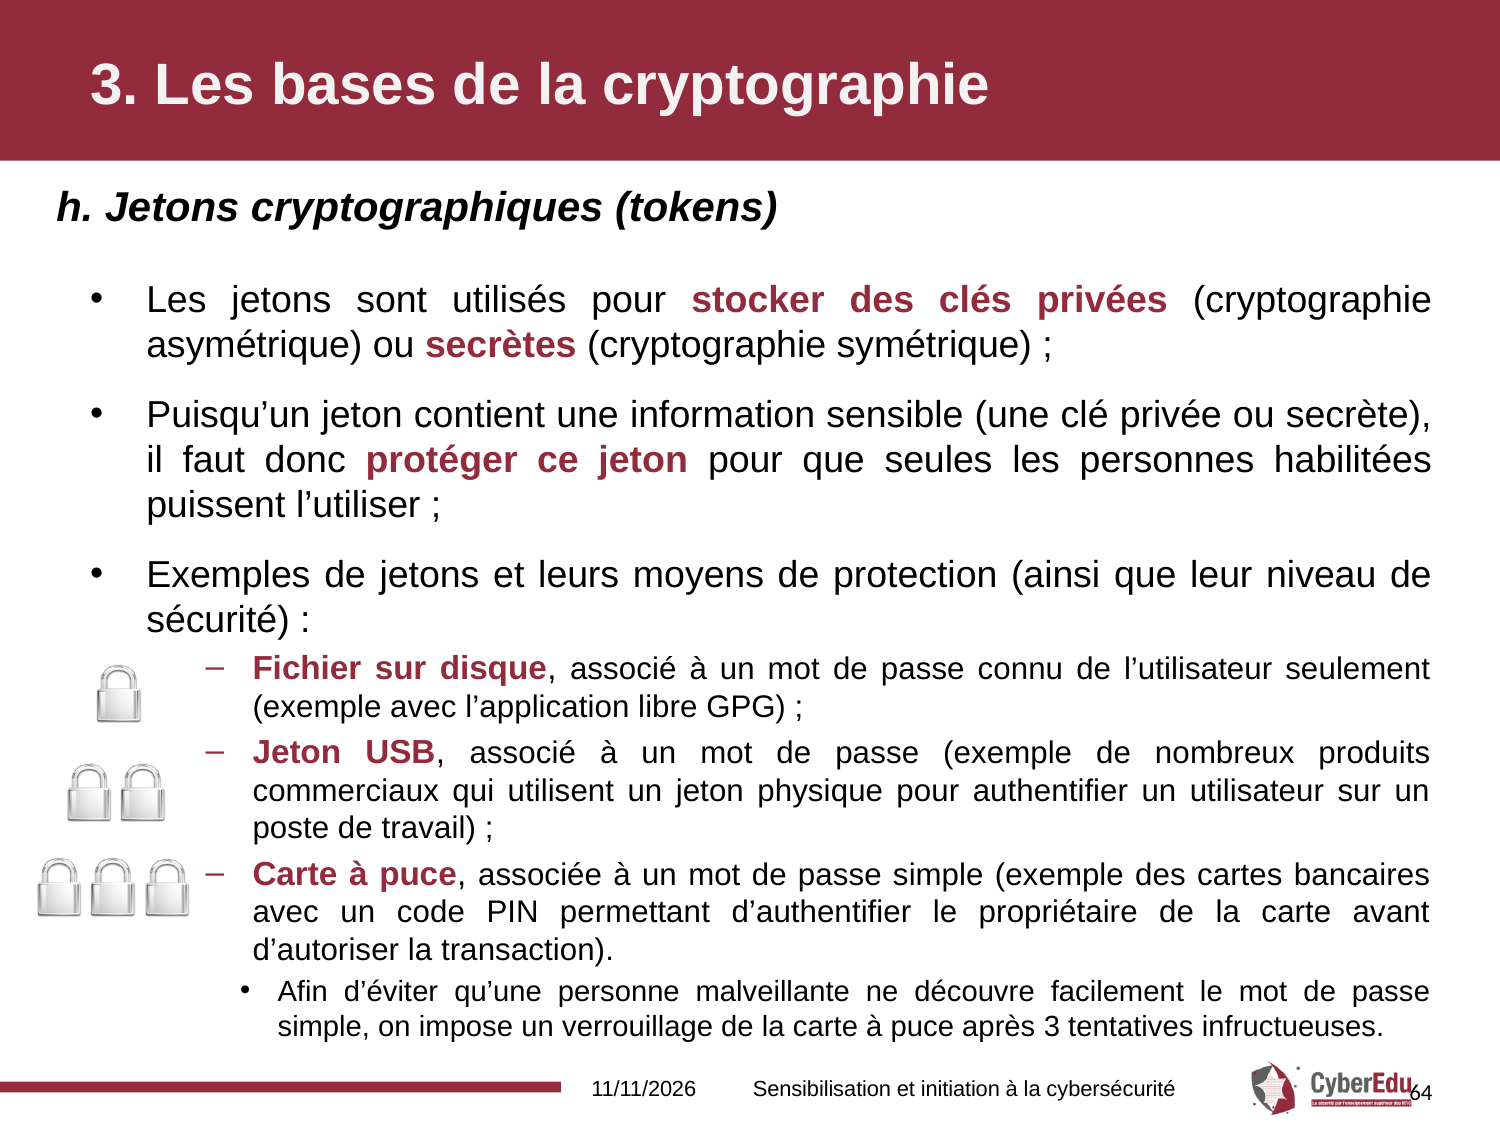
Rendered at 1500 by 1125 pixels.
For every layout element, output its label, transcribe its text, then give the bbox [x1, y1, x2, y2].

picture [1246, 1060, 1412, 1115]
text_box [29, 664, 196, 918]
footer Sensibilisation et initiation à la cybersécurité [738, 1057, 1236, 1118]
text_box h. Jetons cryptographiques (tokens) [41, 172, 1471, 268]
list Les jetons sont utilisés pour stocker des clés privées (cryptographie asymétrique) ou secrètes (cryptographie symétrique) ; Puisqu’un jeton contient une information sensible (une clé privée ou secrète), il faut donc protéger ce jeton pour que seules les personnes habilitées puissent l’utiliser ; Exemples de jetons et leurs moyens de protection (ainsi que leur niveau de sécurité) : Fichier sur disque, associé à un mot de passe connu de l’utilisateur seulement (exemple avec l’application libre GPG) ; Jeton USB, associé à un mot de passe (exemple de nombreux produits commerciaux qui utilisent un jeton physique pour authentifier un utilisateur sur un poste de travail) ; Carte à puce, associée à un mot de passe simple (exemple des cartes bancaires avec un code PIN permettant d’authentifier le propriétaire de la carte avant d’autoriser la transaction). Afin d’éviter qu’une personne malveillante ne découvre facilement le mot de passe simple, on impose un verrouillage de la carte à puce après 3 tentatives infructueuses. [75, 268, 1447, 1024]
title 3. Les bases de la cryptographie [75, 1, 1425, 161]
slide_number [561, 1057, 727, 1118]
